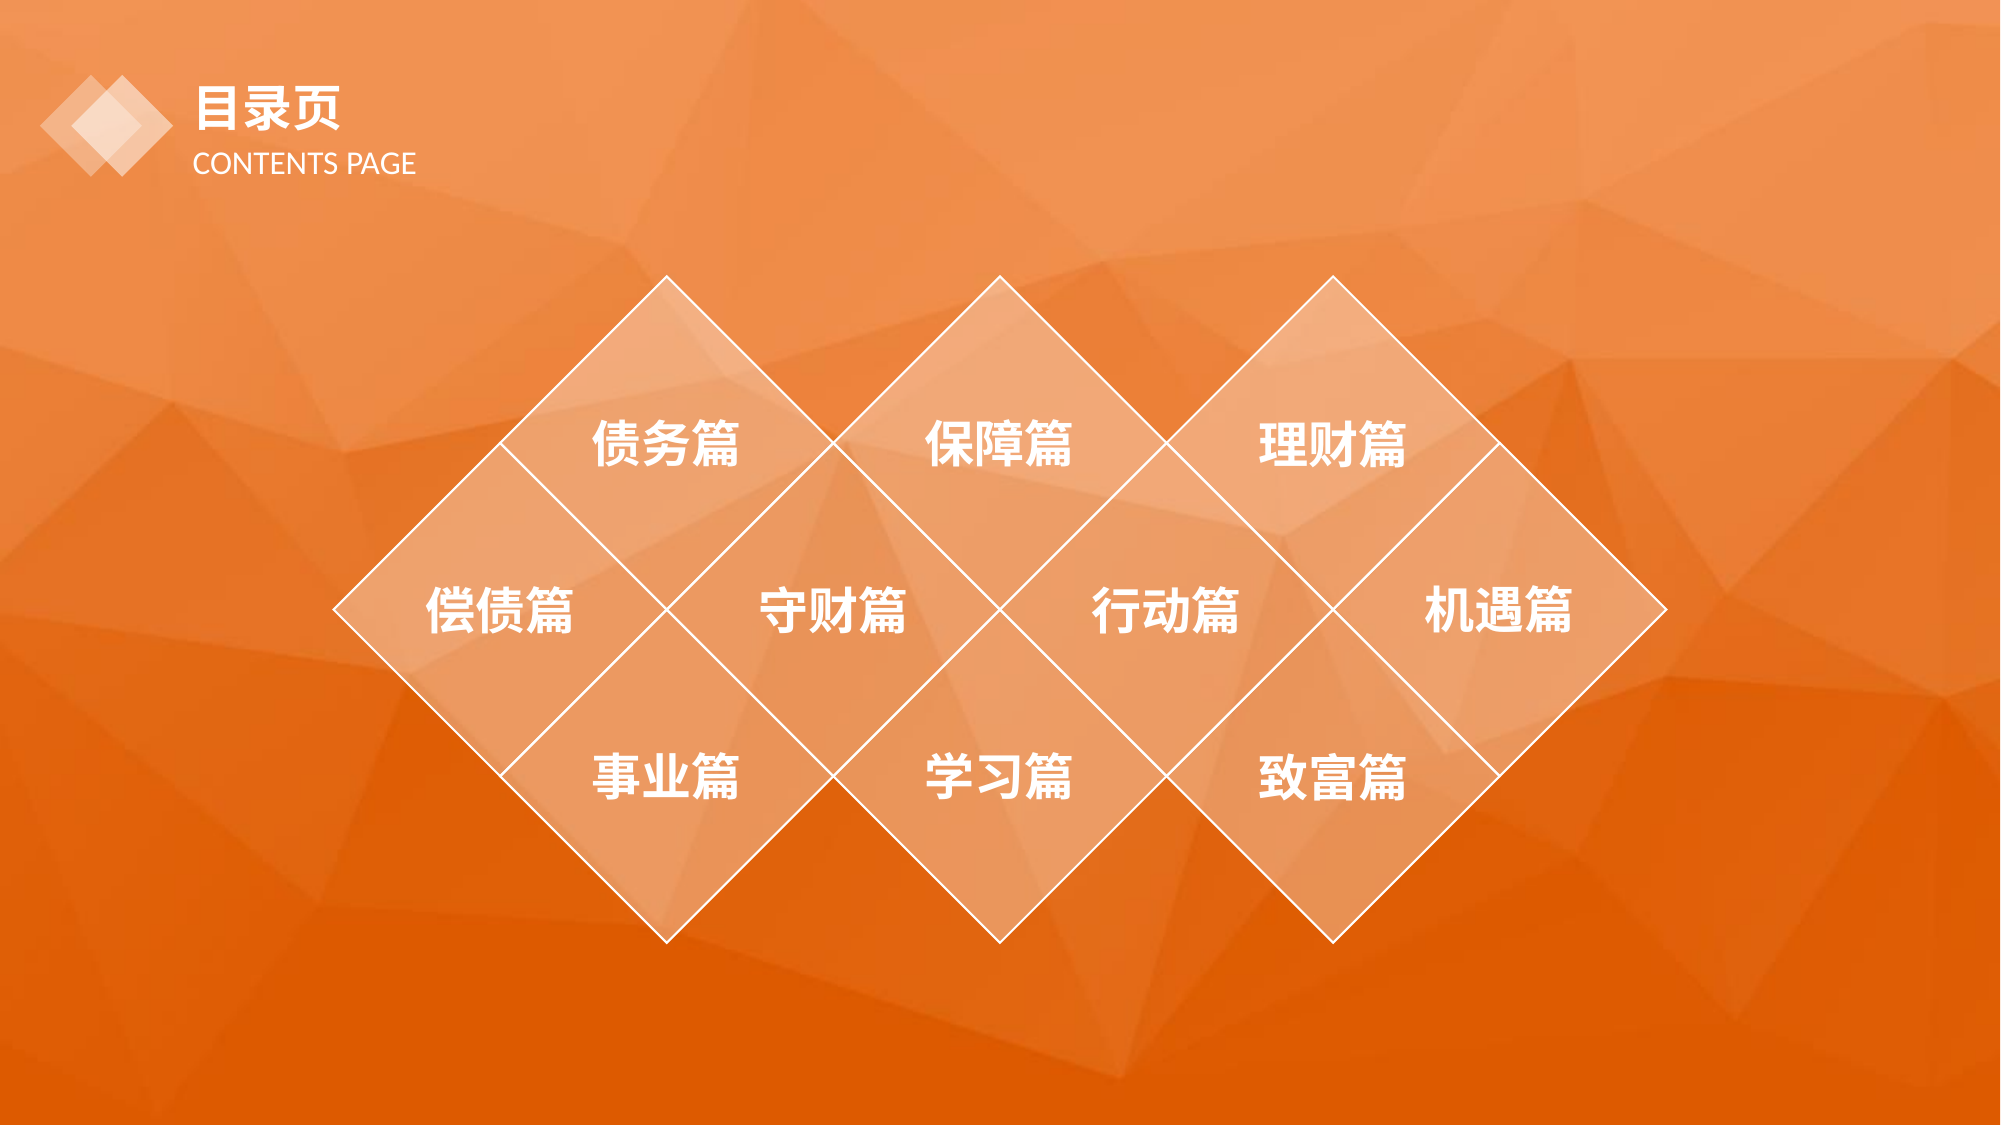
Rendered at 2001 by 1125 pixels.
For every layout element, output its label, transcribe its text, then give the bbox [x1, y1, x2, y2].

text_box [667, 446, 997, 776]
text_box [498, 274, 833, 612]
text_box 学习篇 [910, 737, 1090, 813]
text_box 事业篇 [576, 738, 757, 814]
text_box [1000, 445, 1333, 778]
text_box 理财篇 [1243, 405, 1423, 481]
text_box [1167, 612, 1500, 945]
picture [0, 0, 2001, 1125]
text_box [500, 612, 833, 945]
text_box 行动篇 [1076, 571, 1257, 647]
text_box [1165, 274, 1502, 612]
text_box 偿债篇 [410, 571, 590, 647]
text_box 机遇篇 [1409, 571, 1590, 646]
text_box [831, 274, 1167, 612]
text_box 目录页 CONTENTS PAGE [177, 61, 507, 189]
text_box 致富篇 [1243, 739, 1423, 814]
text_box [39, 74, 174, 177]
text_box [1334, 443, 1668, 778]
text_box 债务篇 [576, 405, 757, 480]
text_box [831, 610, 1167, 945]
text_box 保障篇 [910, 405, 1090, 480]
text_box [332, 443, 666, 778]
text_box 守财篇 [743, 571, 924, 647]
